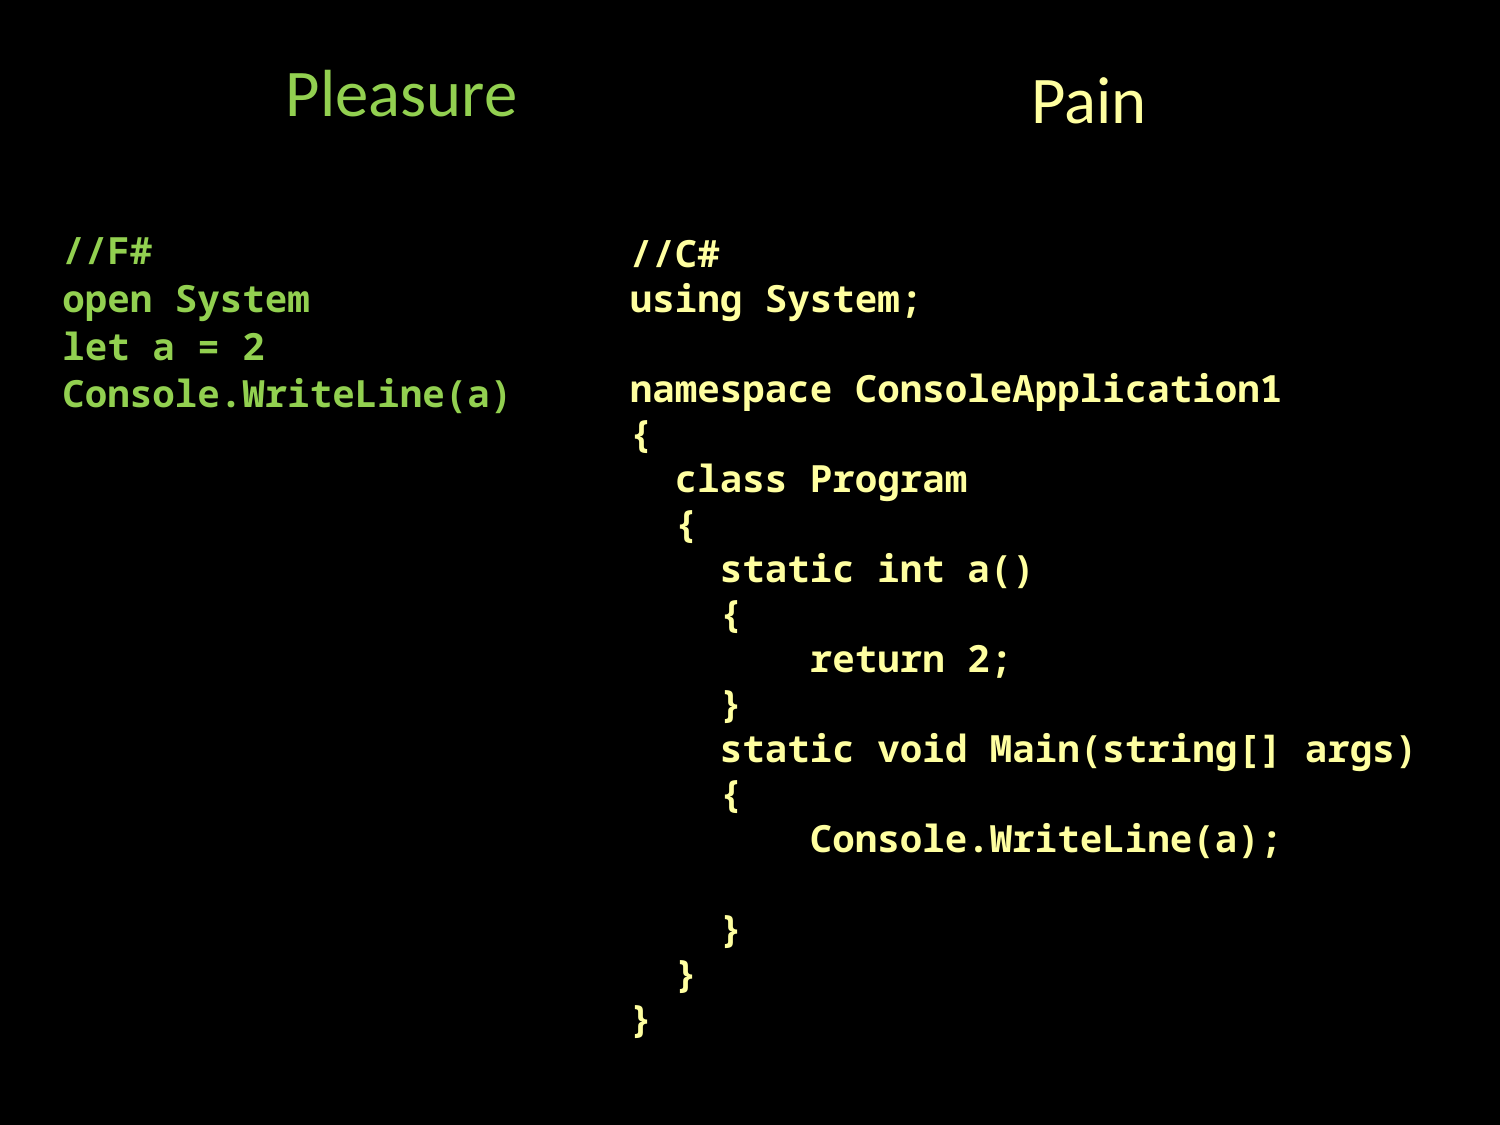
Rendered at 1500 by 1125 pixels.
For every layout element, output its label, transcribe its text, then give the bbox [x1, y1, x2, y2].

text_box Pleasure [70, 58, 734, 164]
text_box //C# using System; namespace ConsoleApplication1 { class Program { static int a() { return 2; } static void Main(string[] args) { Console.WriteLine(a); } } } [614, 222, 1459, 966]
text_box Pain [757, 58, 1421, 164]
title Code! [62, 37, 1438, 147]
list //F# open System let a = 2 Console.WriteLine(a) [62, 231, 614, 583]
